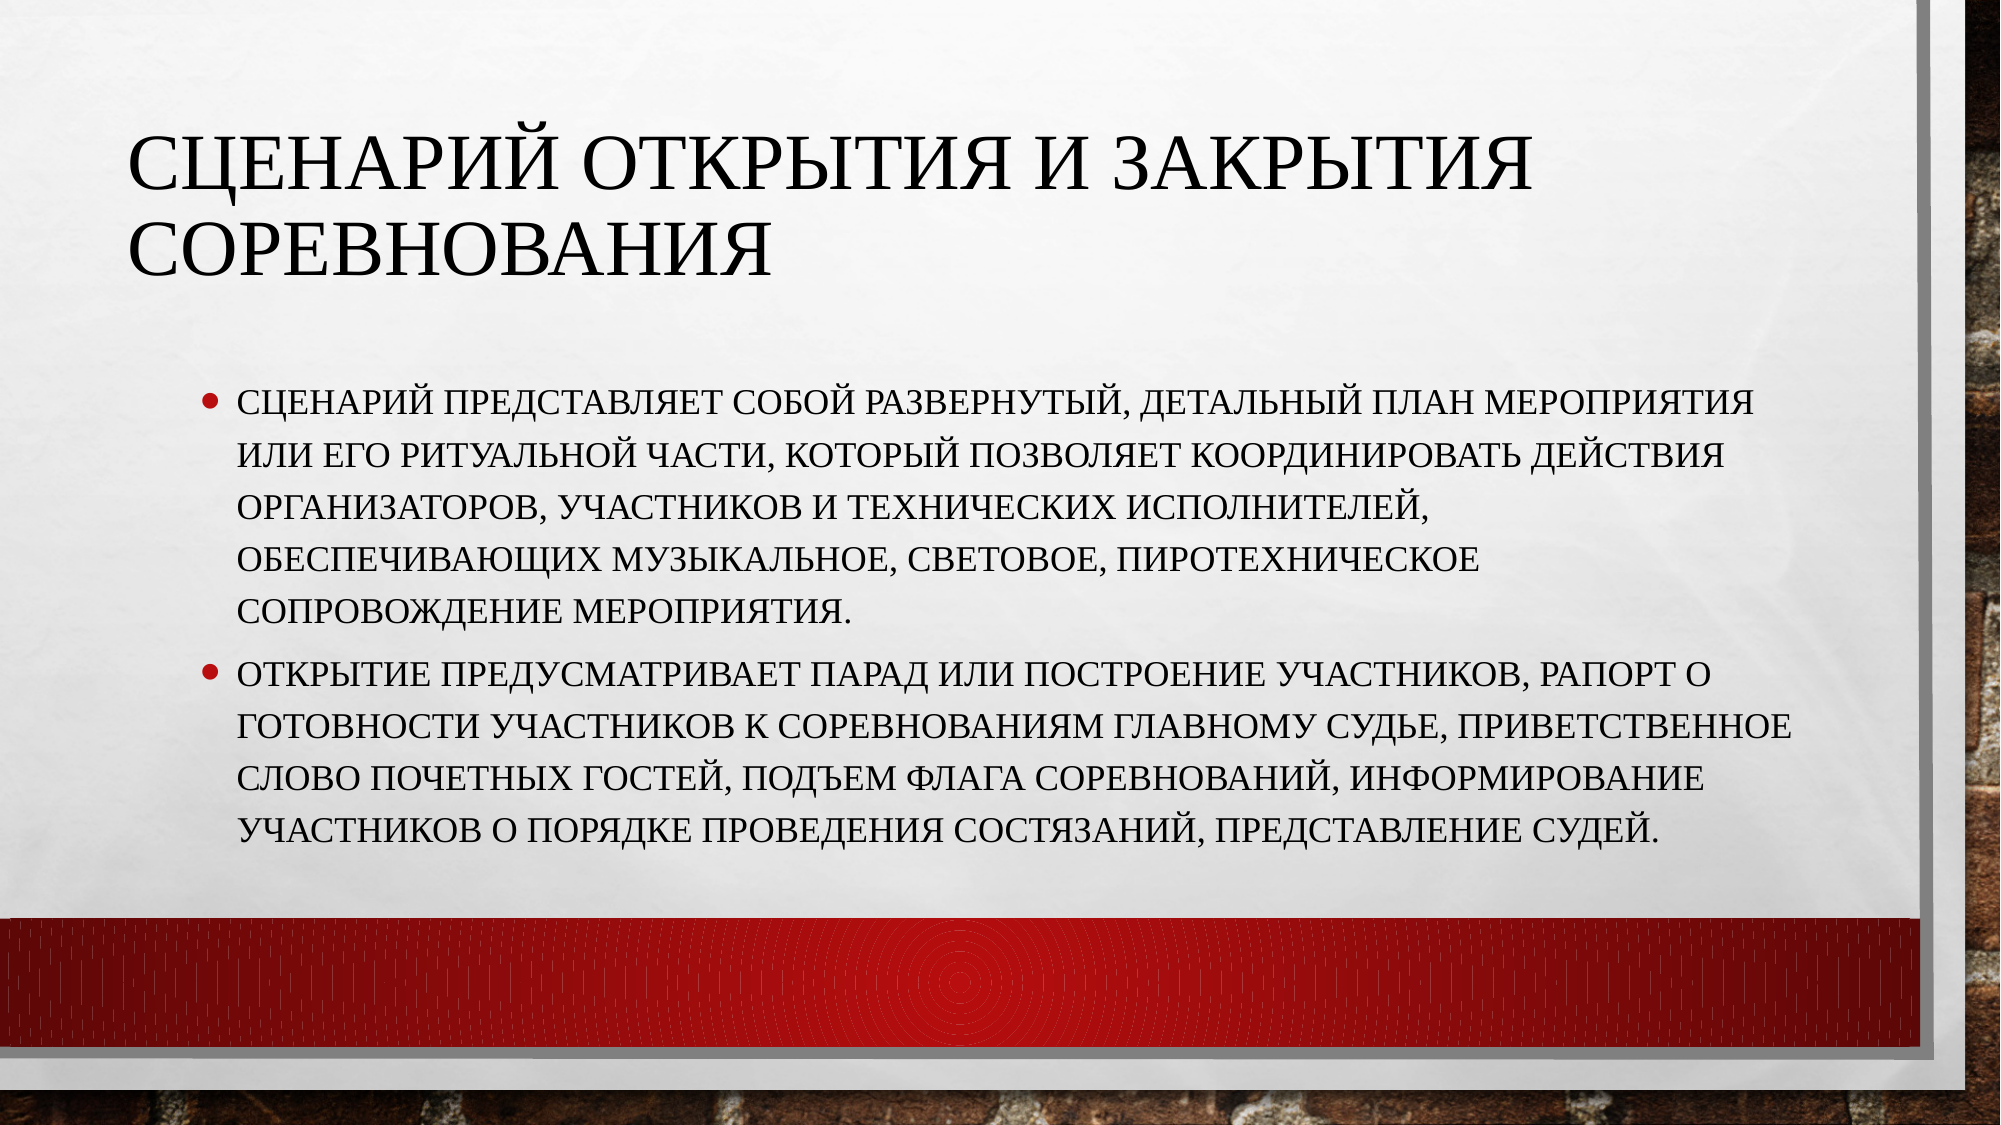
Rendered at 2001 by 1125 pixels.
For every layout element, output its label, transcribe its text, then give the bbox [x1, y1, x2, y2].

list Сценарий представляет собой развернутый, детальный план мероприятия или его ритуальной части, который позволяет координировать действия организаторов, участников и технических исполнителей, обеспечивающих музыкальное, световое, пиротехническое сопровождение мероприятия. Открытие предусматривает парад или построение участников, рапорт о готовности участников к соревнованиям главному судье, приветственное слово почетных гостей, подъем флага соревнований, информирование участников о порядке проведения состязаний, представление судей. [112, 338, 1818, 882]
picture [0, 0, 2000, 1125]
title Сценарий открытия и закрытия соревнования [112, 112, 1818, 302]
